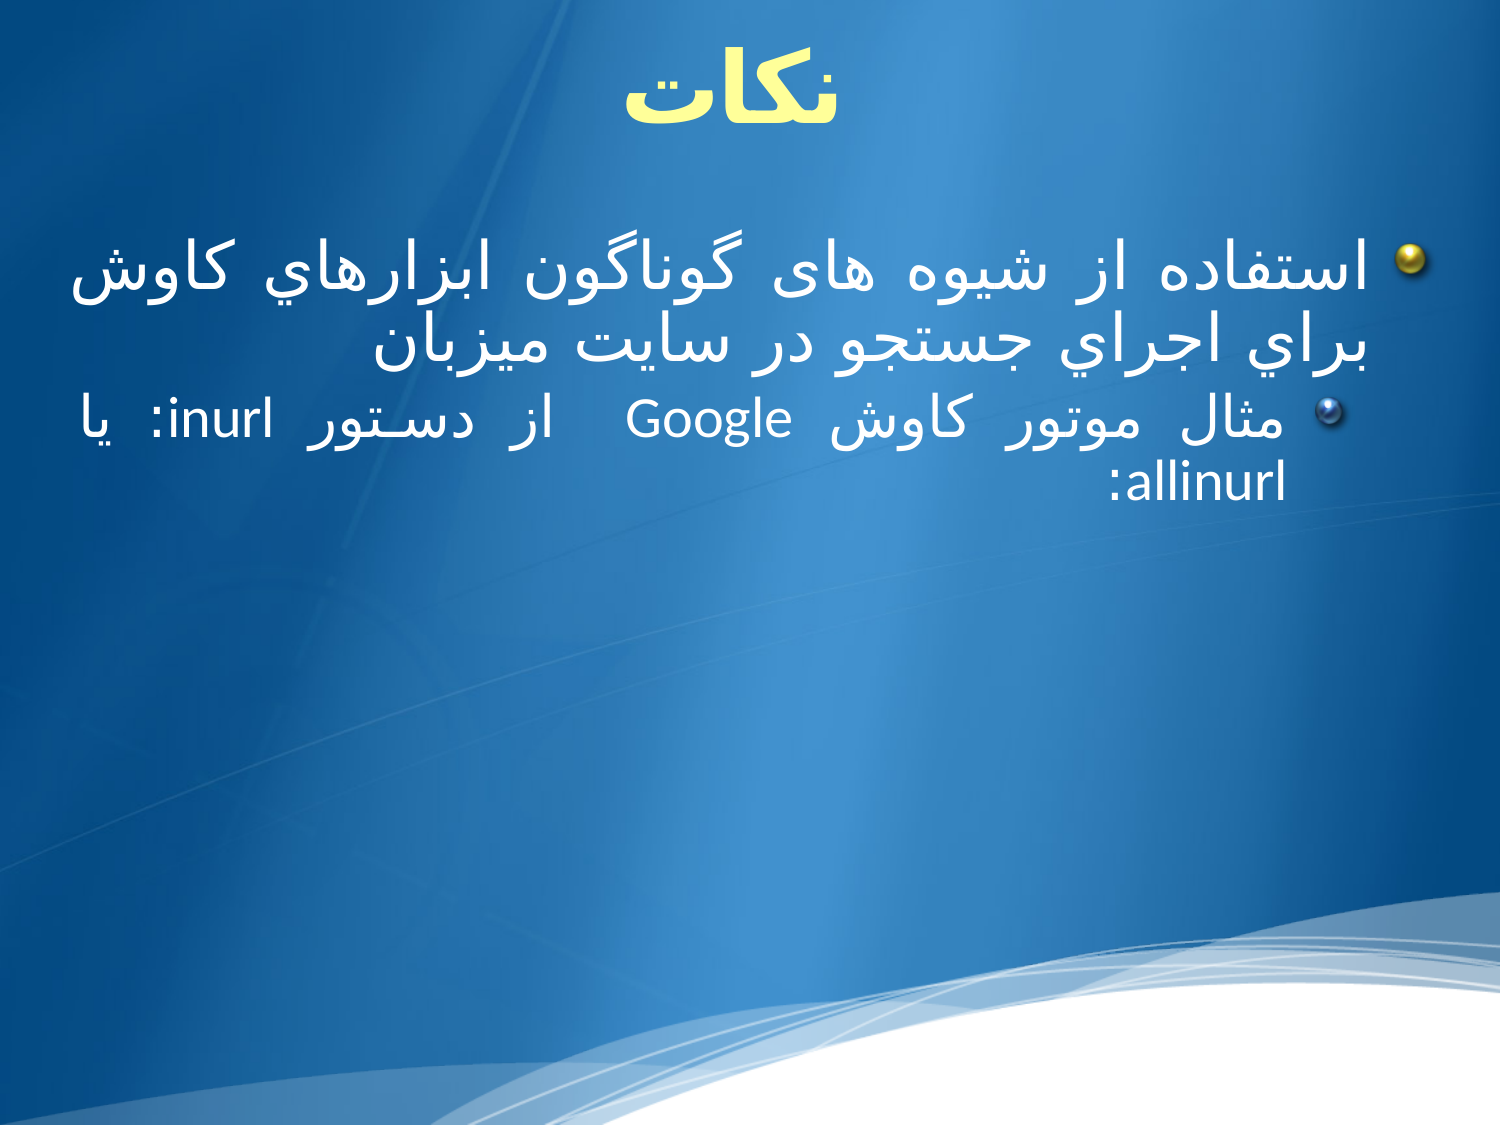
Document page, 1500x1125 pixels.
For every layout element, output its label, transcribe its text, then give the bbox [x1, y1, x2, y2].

picture [0, 0, 1500, 1125]
title نکات [62, 37, 1438, 150]
list استفاده از شیوه های گوناگون ابزارهاي کاوش براي اجراي جستجو در سايت ميزبان مثال موتور کاوش Google از دستور inurl: يا allinurl: [62, 231, 1438, 595]
